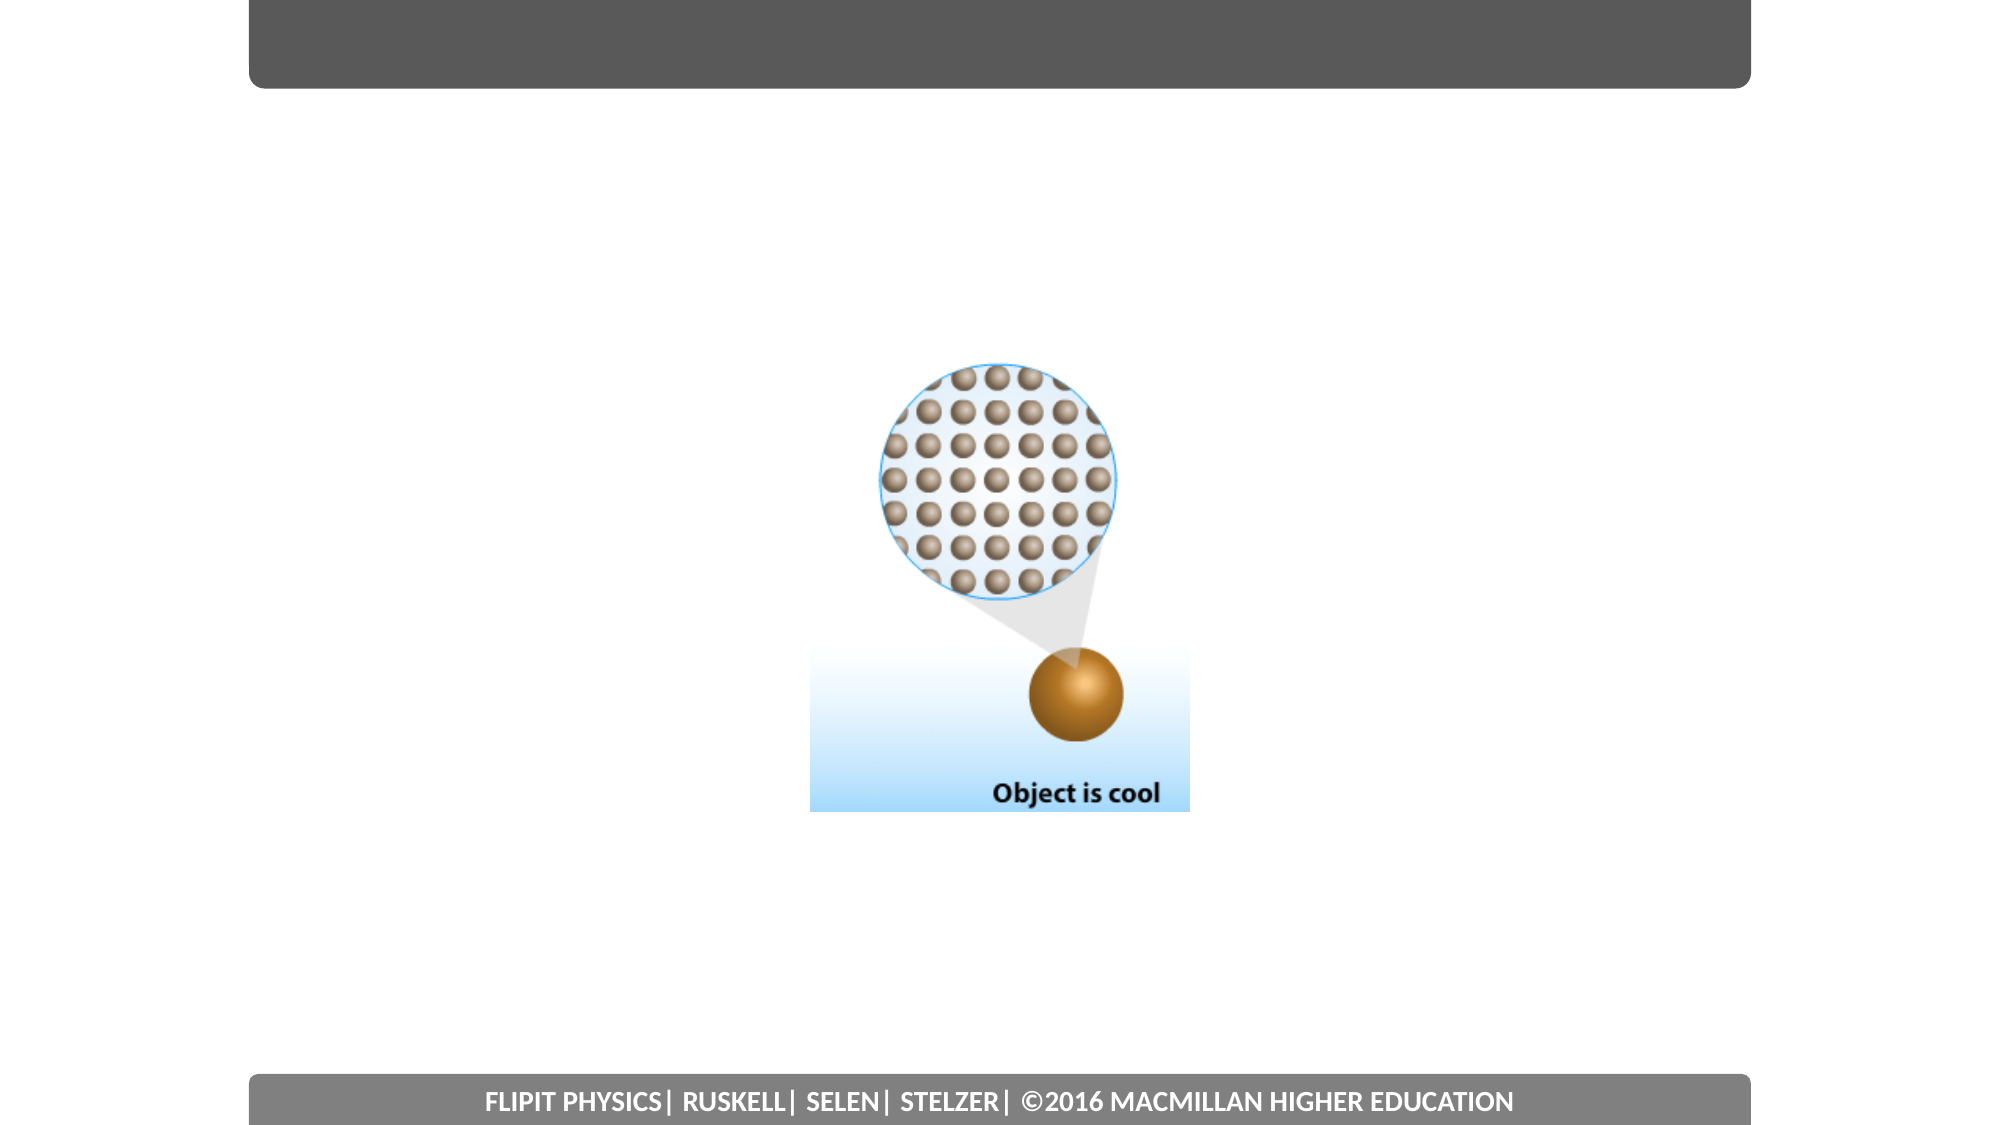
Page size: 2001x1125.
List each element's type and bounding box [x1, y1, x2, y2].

picture [810, 313, 1190, 812]
text_box [249, 1074, 1750, 1125]
text_box [248, 0, 1752, 89]
